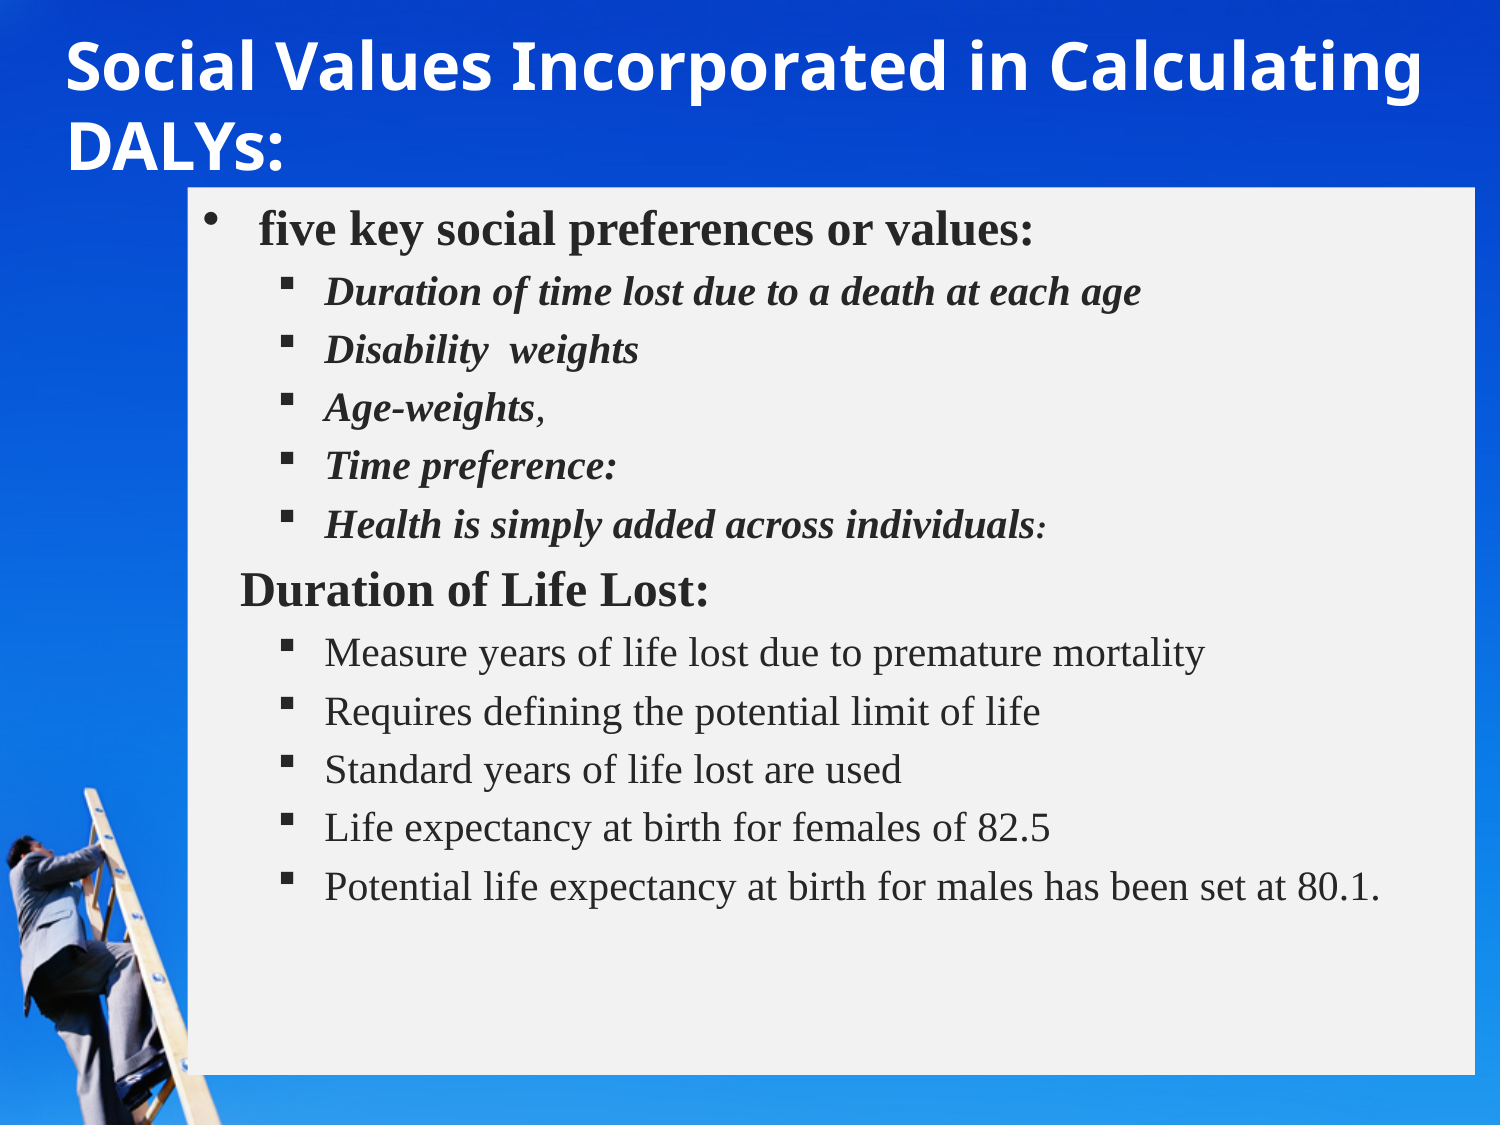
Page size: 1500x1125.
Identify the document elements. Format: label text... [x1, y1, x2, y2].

list five key social preferences or values: Duration of time lost due to a death at each age Disability weights Age-weights, Time preference: Health is simply added across individuals: Duration of Life Lost: Measure years of life lost due to premature mortality Requires defining the potential limit of life Standard years of life lost are used Life expectancy at birth for females of 82.5 Potential life expectancy at birth for males has been set at 80.1. [187, 187, 1476, 1076]
title Social Values Incorporated in Calculating DALYs: [49, 44, 1476, 163]
picture [0, 0, 1500, 1125]
